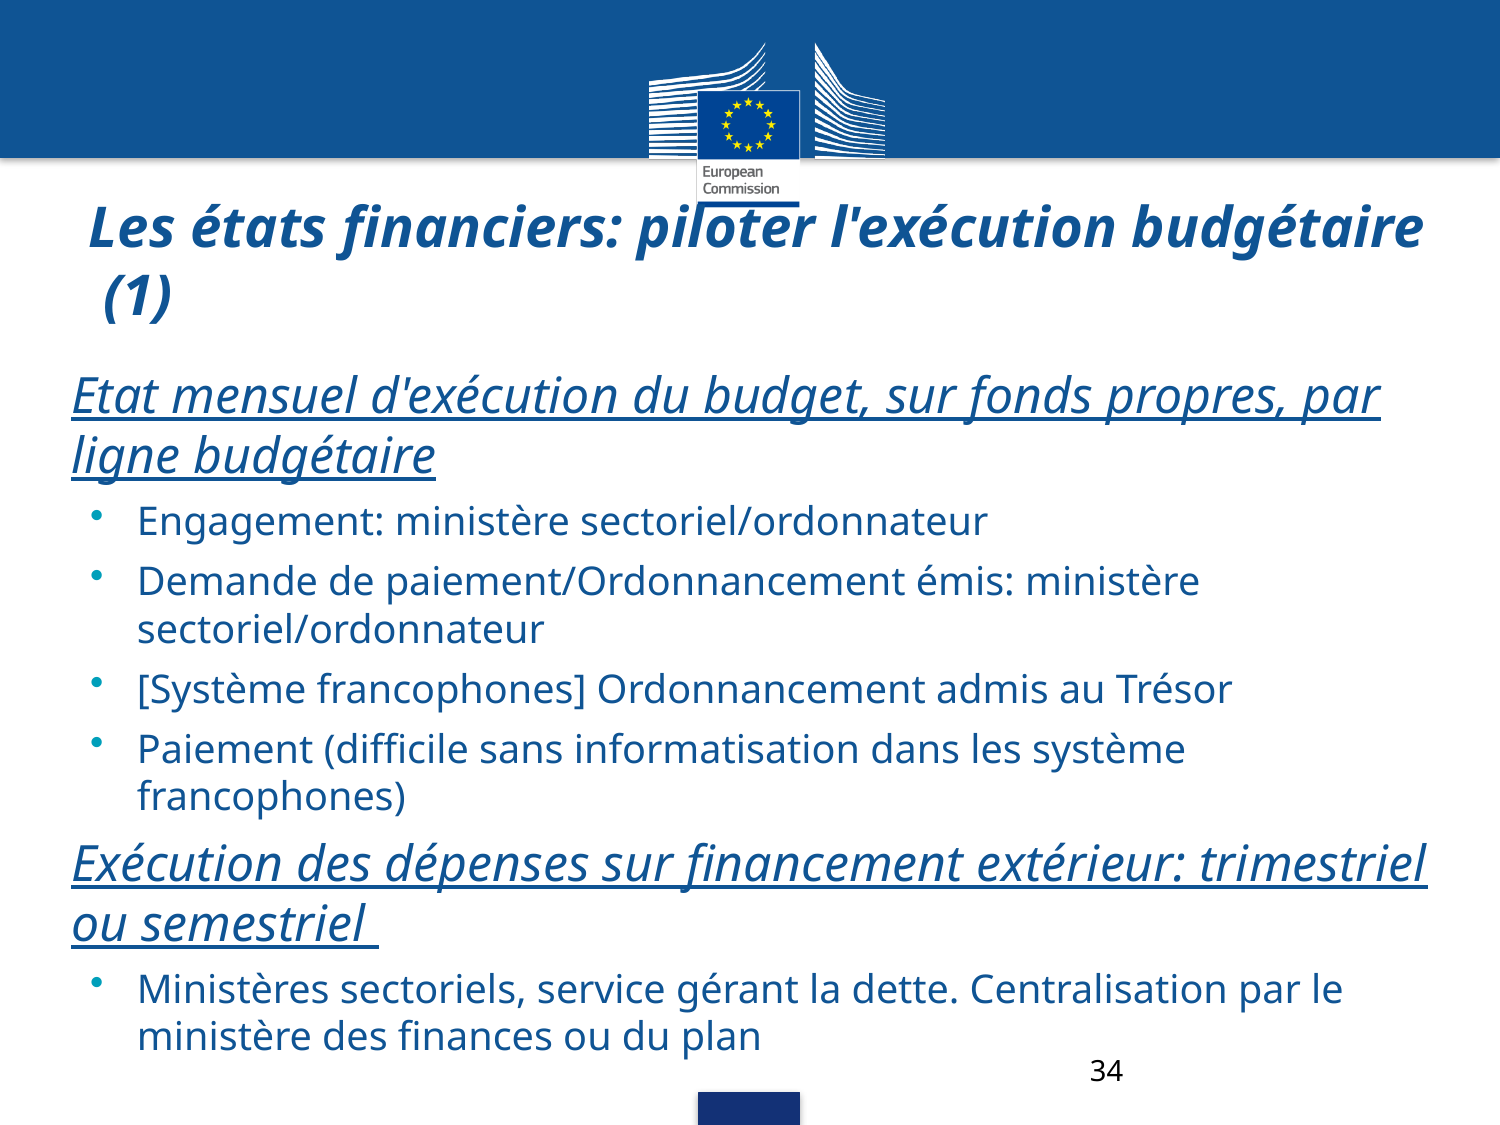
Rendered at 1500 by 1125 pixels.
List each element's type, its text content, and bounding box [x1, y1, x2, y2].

picture [649, 42, 885, 188]
title Les états financiers: piloter l'exécution budgétaire (1) [29, 188, 1460, 330]
list Etat mensuel d'exécution du budget, sur fonds propres, par ligne budgétaire Engagement: ministère sectoriel/ordonnateur Demande de paiement/Ordonnancement émis: ministère sectoriel/ordonnateur [Système francophones] Ordonnancement admis au Trésor Paiement (difficile sans informatisation dans les système francophones) Exécution des dépenses sur financement extérieur: trimestriel ou semestriel Ministères sectoriels, service gérant la dette. Centralisation par le ministère des finances ou du plan [0, 355, 1444, 1125]
